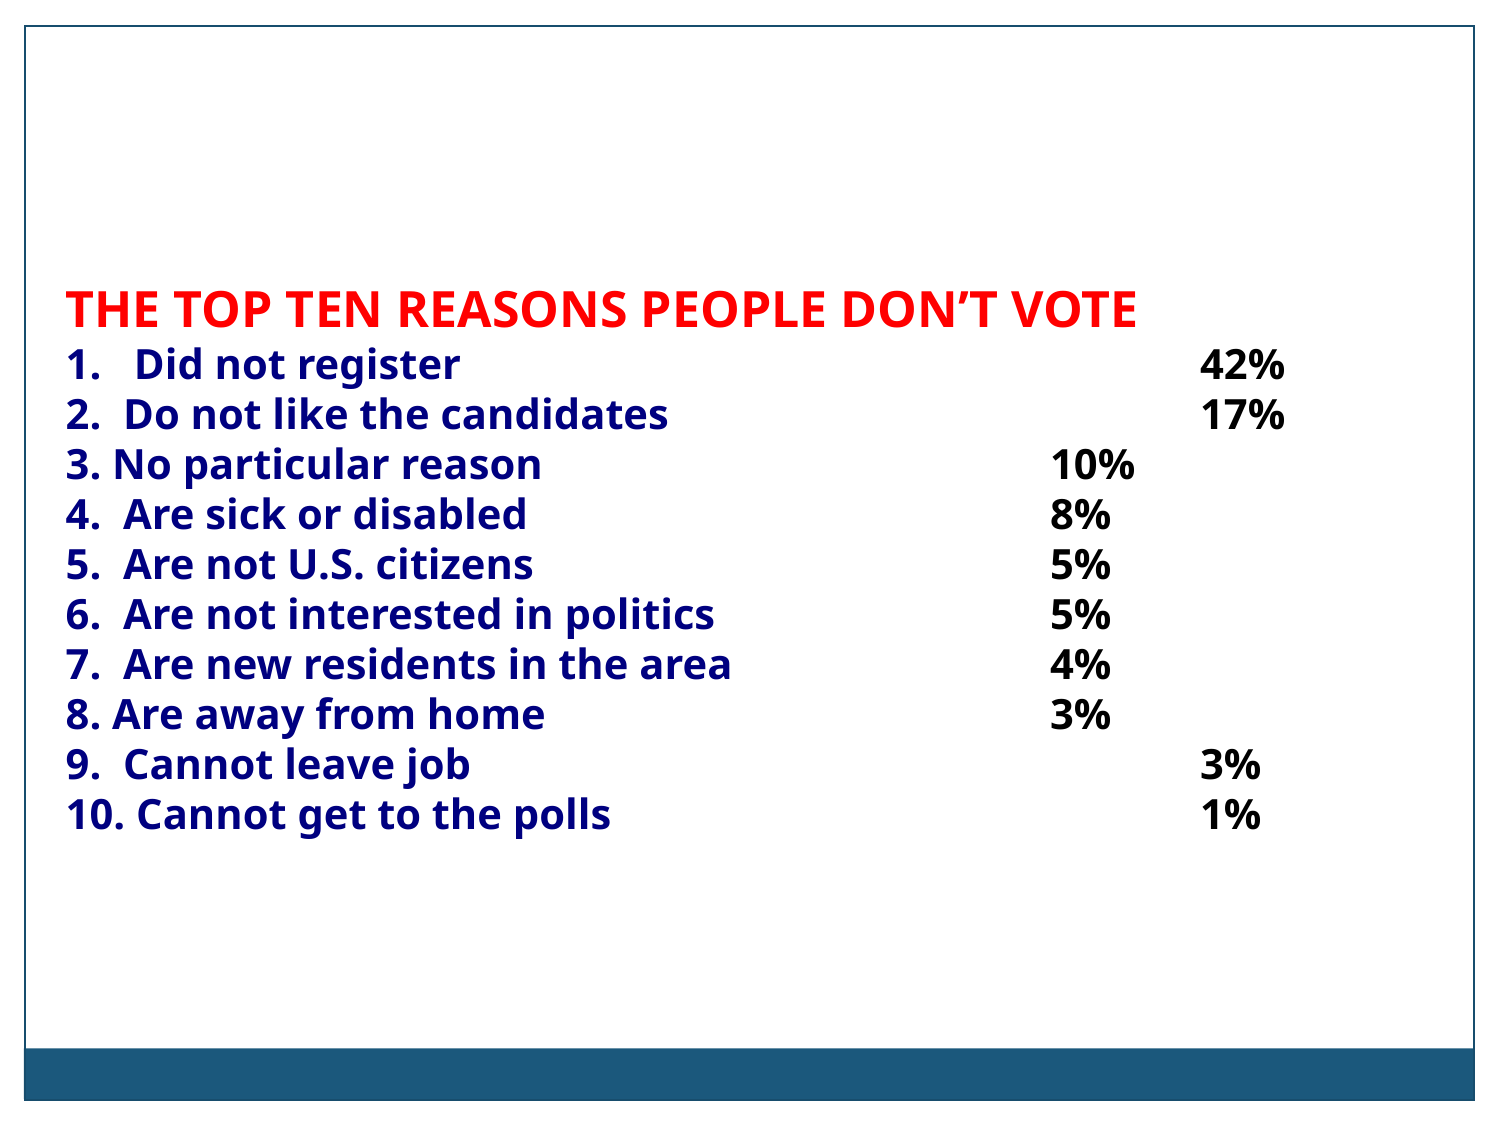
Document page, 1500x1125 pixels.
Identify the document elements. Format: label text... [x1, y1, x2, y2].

text_box THE TOP TEN REASONS PEOPLE DON’T VOTE 1. Did not register 42% 2. Do not like the candidates 17% 3. No particular reason 10% 4. Are sick or disabled 8% 5. Are not U.S. citizens 5% 6. Are not interested in politics 5% 7. Are new residents in the area 4% 8. Are away from home 3% 9. Cannot leave job 3% 10. Cannot get to the polls 1% [0, 252, 1500, 844]
